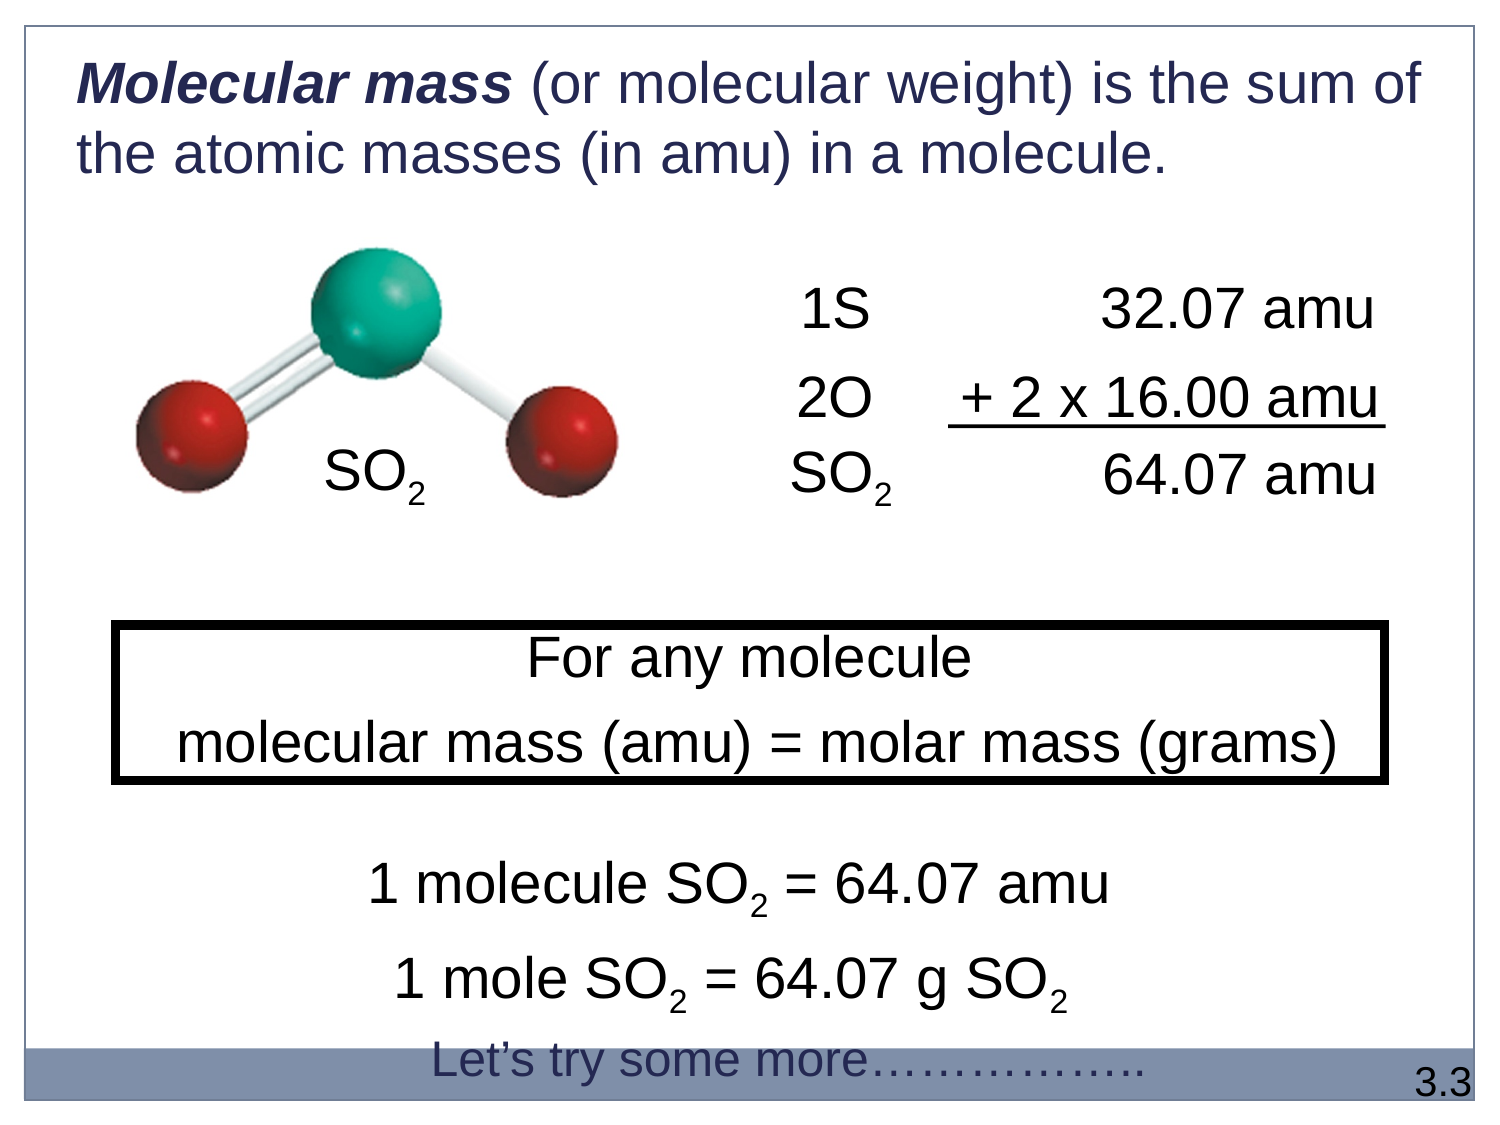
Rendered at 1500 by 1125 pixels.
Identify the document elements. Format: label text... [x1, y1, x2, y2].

text_box Let’s try some more…………….. [415, 1018, 1163, 1094]
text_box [772, 425, 1395, 514]
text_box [780, 350, 1413, 437]
text_box Molecular mass (or molecular weight) is the sum of the atomic masses (in amu) in a molecule. [61, 37, 1439, 193]
text_box For any molecule molecular mass (amu) = molar mass (grams) [115, 624, 1385, 781]
text_box 3.3 [1399, 1047, 1488, 1113]
text_box 1 molecule SO2 = 64.07 amu 1 mole SO2 = 64.07 g SO2 [352, 837, 1126, 1028]
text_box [784, 262, 1393, 348]
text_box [124, 237, 626, 511]
